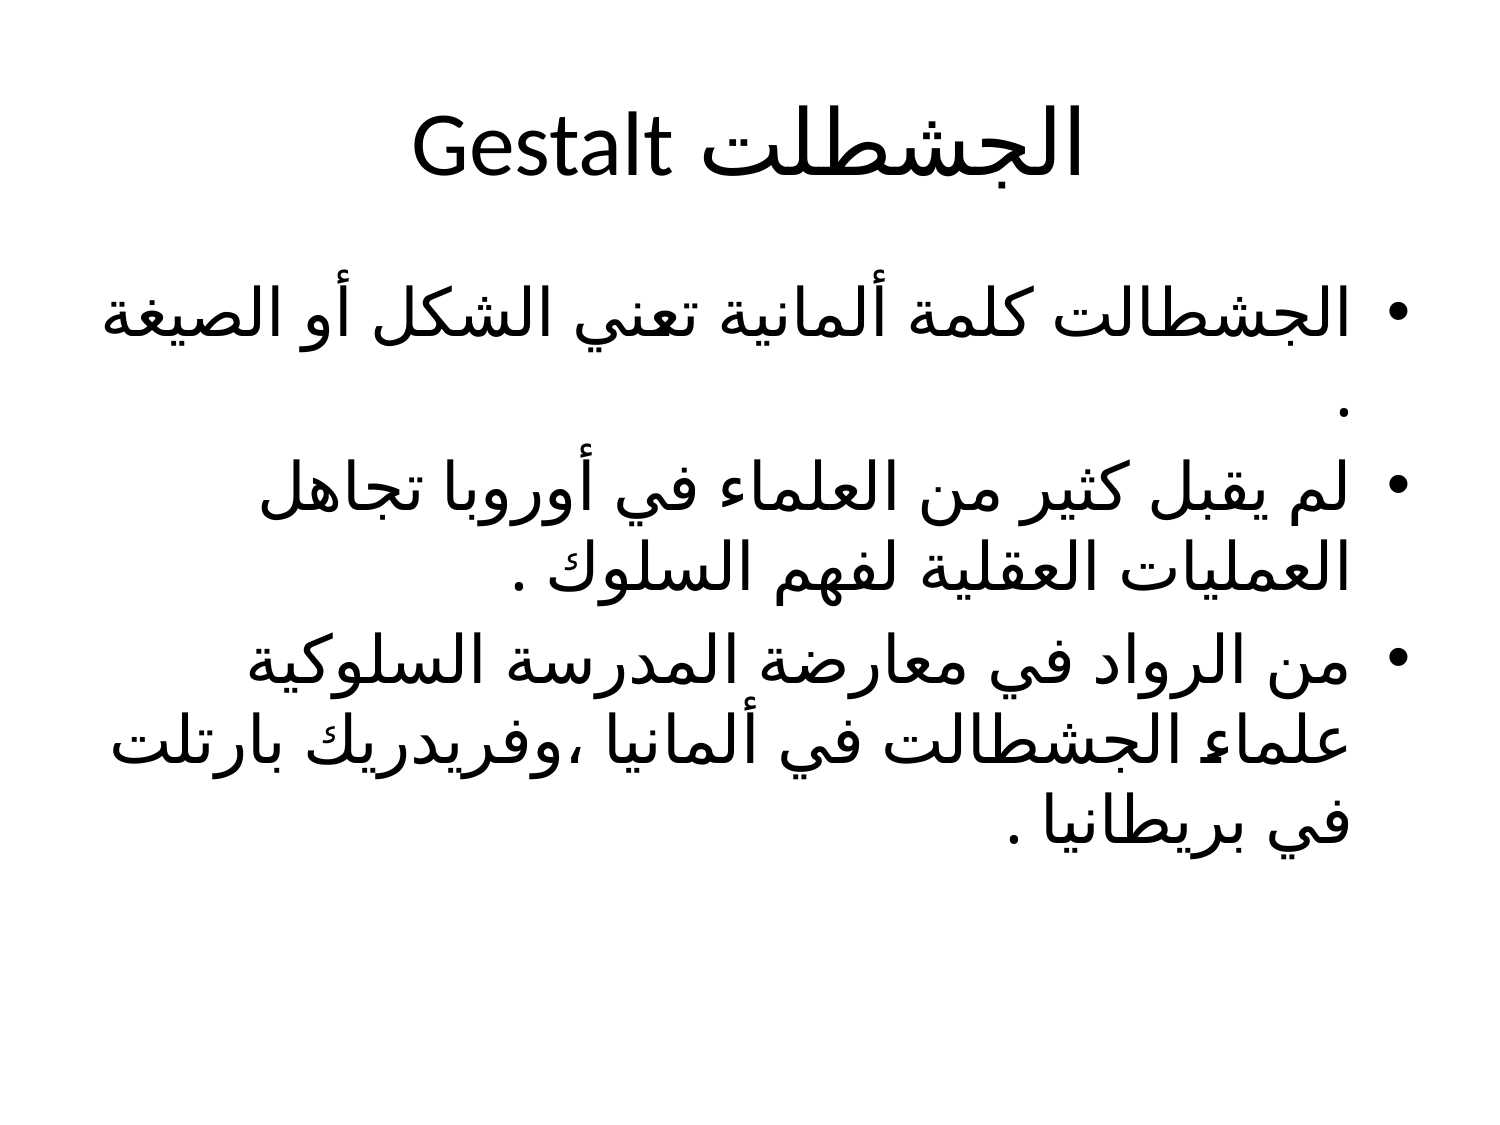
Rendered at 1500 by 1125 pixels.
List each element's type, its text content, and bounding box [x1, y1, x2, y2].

title الجشطلت Gestalt [75, 45, 1425, 233]
list الجشطالت كلمة ألمانية تعني الشكل أو الصيغة . لم يقبل كثير من العلماء في أوروبا تجاهل العمليات العقلية لفهم السلوك . من الرواد في معارضة المدرسة السلوكية علماء الجشطالت في ألمانيا ،وفريدريك بارتلت في بريطانيا . [75, 262, 1425, 1005]
